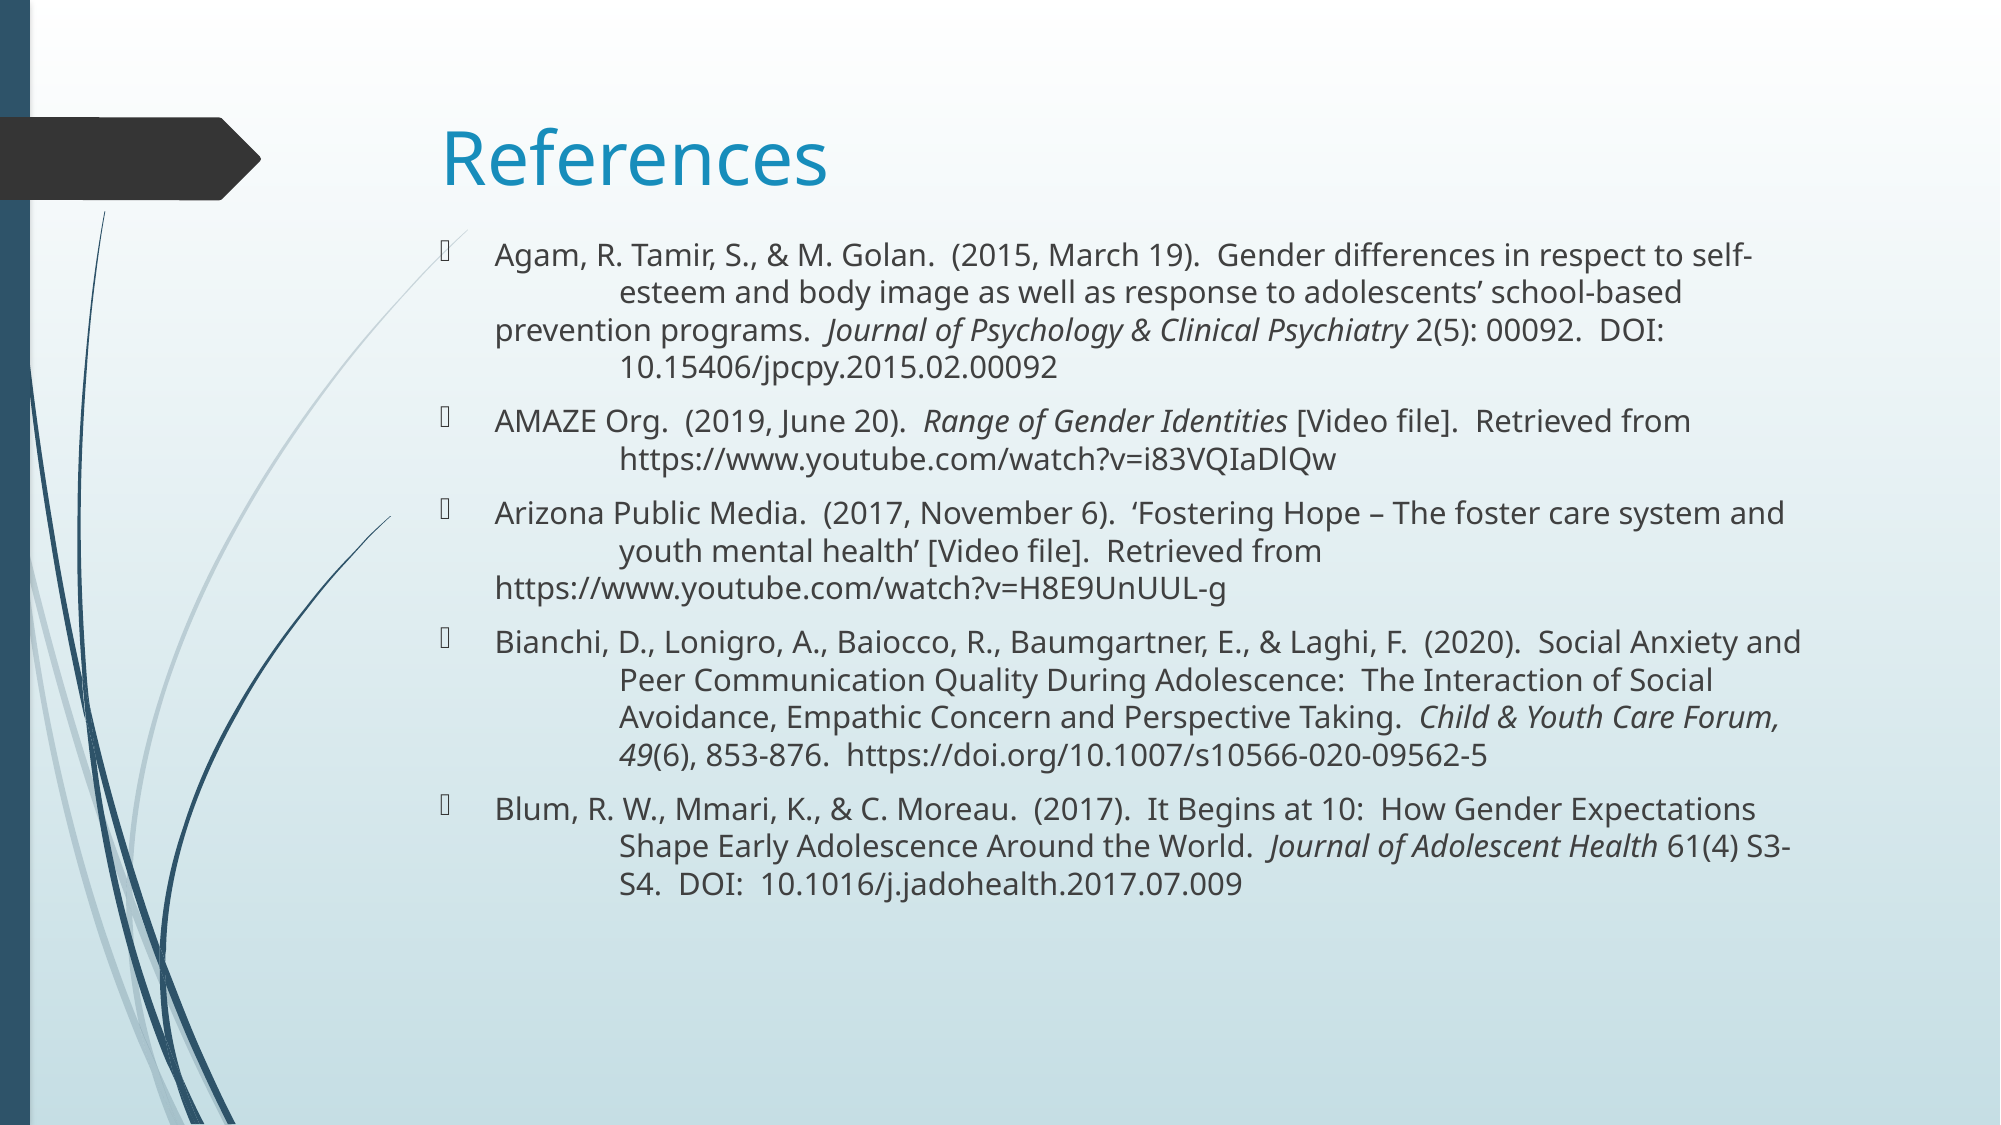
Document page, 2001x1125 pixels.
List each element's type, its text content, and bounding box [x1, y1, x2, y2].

title References [425, 102, 1888, 227]
list Agam, R. Tamir, S., & M. Golan. (2015, March 19). Gender differences in respect to self- esteem and body image as well as response to adolescents’ school-based prevention programs. Journal of Psychology & Clinical Psychiatry 2(5): 00092. DOI: 10.15406/jpcpy.2015.02.00092 AMAZE Org. (2019, June 20). Range of Gender Identities [Video file]. Retrieved from https://www.youtube.com/watch?v=i83VQIaDlQw Arizona Public Media. (2017, November 6). ‘Fostering Hope – The foster care system and youth mental health’ [Video file]. Retrieved from https://www.youtube.com/watch?v=H8E9UnUUL-g Bianchi, D., Lonigro, A., Baiocco, R., Baumgartner, E., & Laghi, F. (2020). Social Anxiety and Peer Communication Quality During Adolescence: The Interaction of Social Avoidance, Empathic Concern and Perspective Taking. Child & Youth Care Forum, 49(6), 853-876. https://doi.org/10.1007/s10566-020-09562-5 Blum, R. W., Mmari, K., & C. Moreau. (2017). It Begins at 10: How Gender Expectations Shape Early Adolescence Around the World. Journal of Adolescent Health 61(4) S3- S4. DOI: 10.1016/j.jadohealth.2017.07.009 [424, 227, 1888, 1087]
